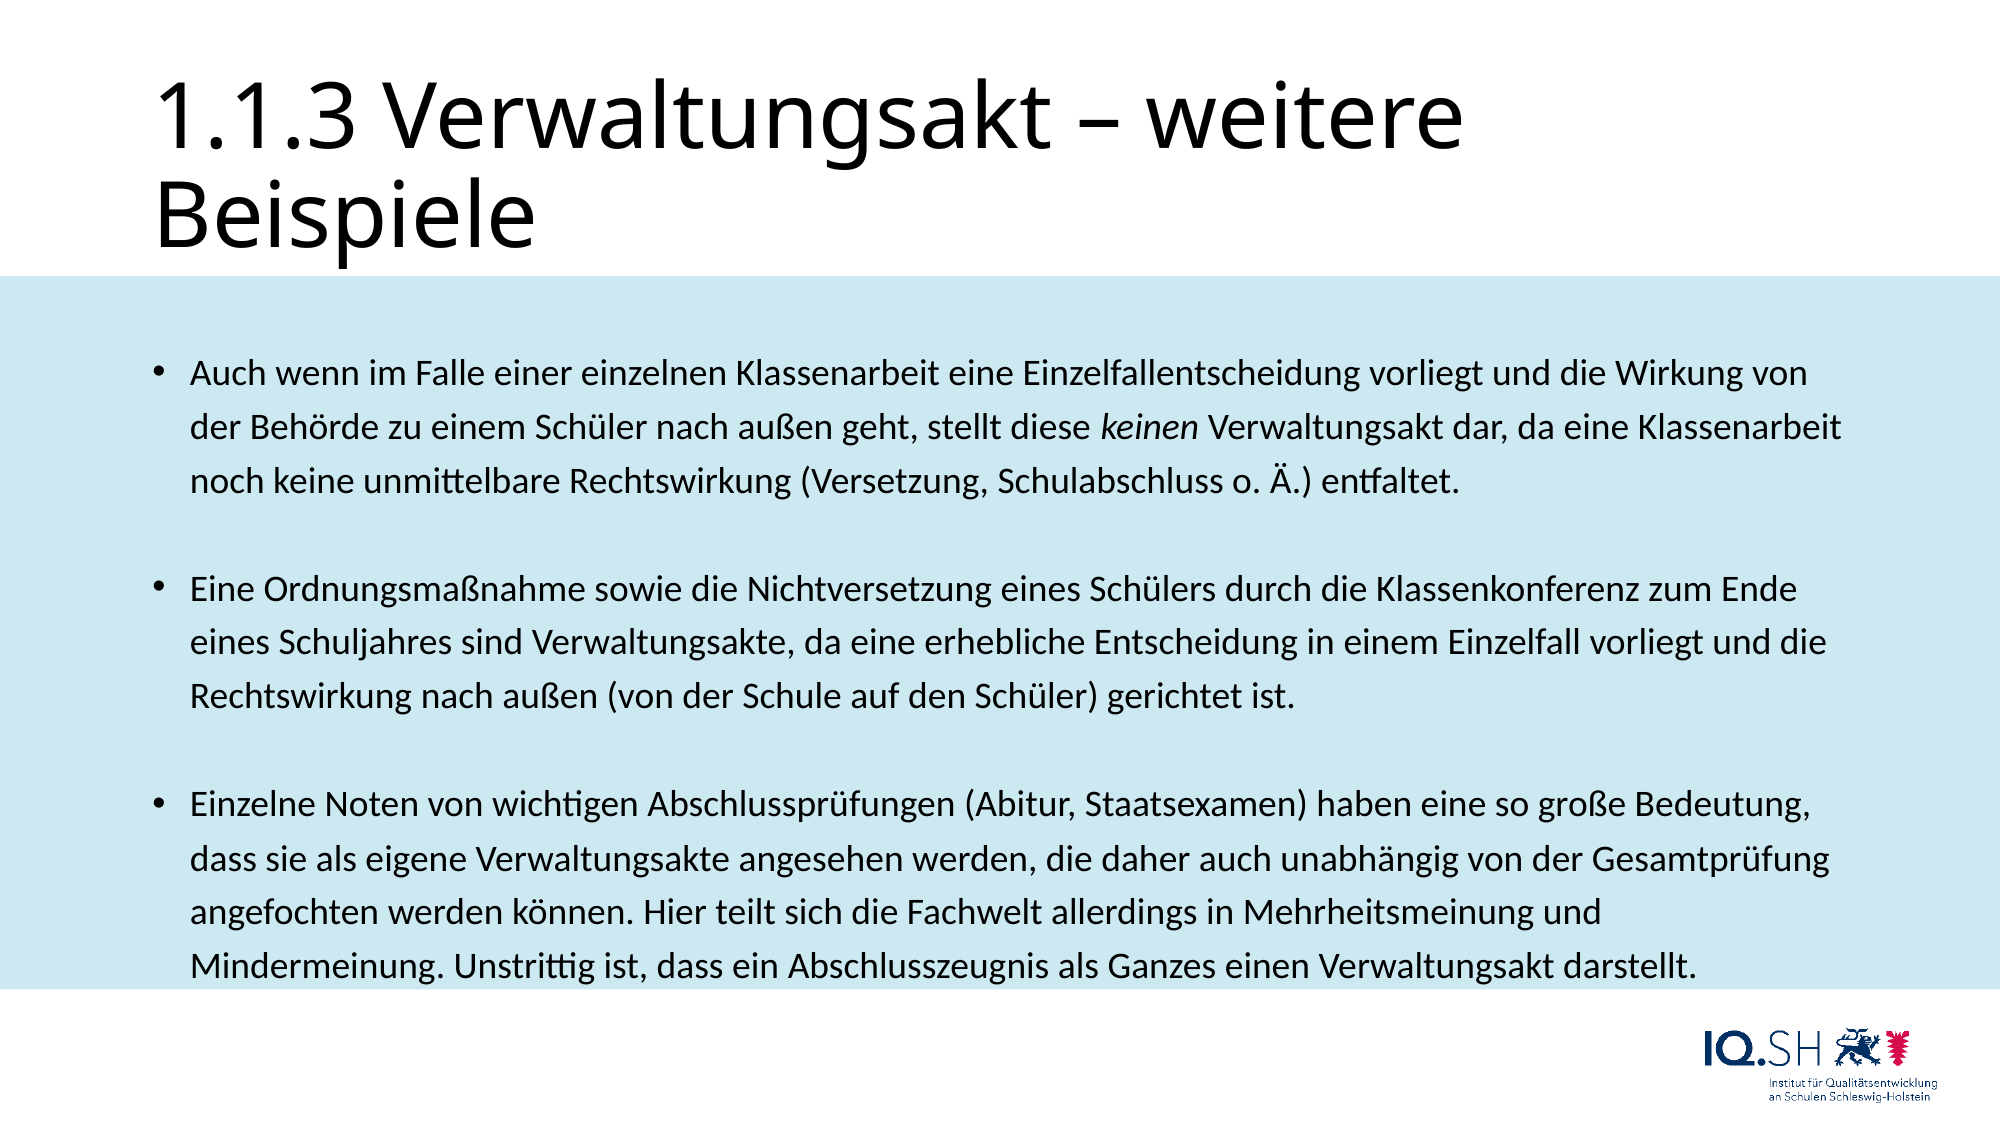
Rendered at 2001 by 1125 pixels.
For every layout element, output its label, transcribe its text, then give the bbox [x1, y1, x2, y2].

title 1.1.3 Verwaltungsakt – weitere Beispiele [137, 59, 1863, 278]
picture [1705, 1028, 1937, 1103]
list Auch wenn im Falle einer einzelnen Klassenarbeit eine Einzelfallentscheidung vorliegt und die Wirkung von der Behörde zu einem Schüler nach außen geht, stellt diese keinen Verwaltungsakt dar, da eine Klassenarbeit noch keine unmittelbare Rechtswirkung (Versetzung, Schulabschluss o. Ä.) entfaltet. Eine Ordnungsmaßnahme sowie die Nichtversetzung eines Schülers durch die Klassenkonferenz zum Ende eines Schuljahres sind Verwaltungsakte, da eine erhebliche Entscheidung in einem Einzelfall vorliegt und die Rechtswirkung nach außen (von der Schule auf den Schüler) gerichtet ist. Einzelne Noten von wichtigen Abschlussprüfungen (Abitur, Staatsexamen) haben eine so große Bedeutung, dass sie als eigene Verwaltungsakte angesehen werden, die daher auch unabhängig von der Gesamtprüfung angefochten werden können. Hier teilt sich die Fachwelt allerdings in Mehrheitsmeinung und Mindermeinung. Unstrittig ist, dass ein Abschlusszeugnis als Ganzes einen Verwaltungsakt darstellt. [137, 305, 1863, 1020]
